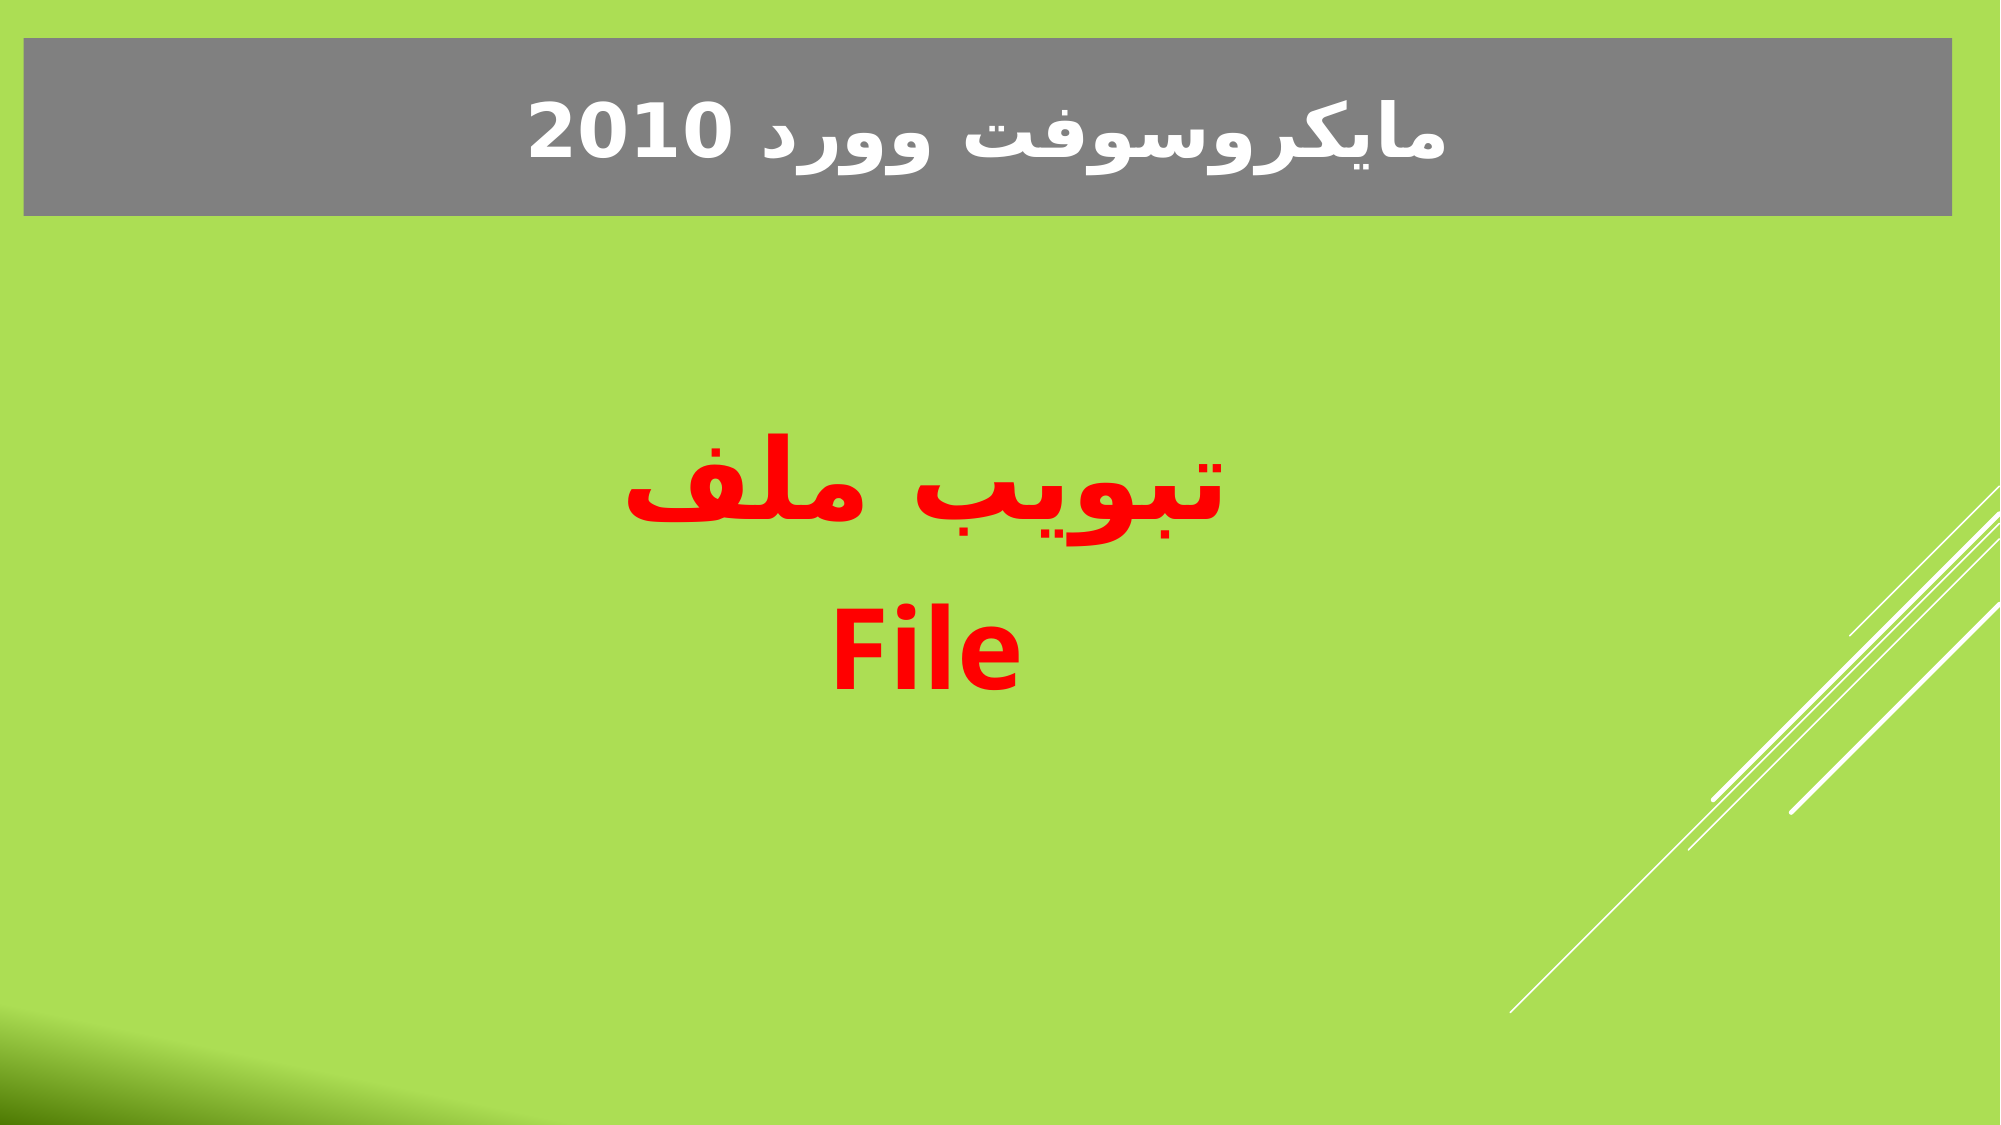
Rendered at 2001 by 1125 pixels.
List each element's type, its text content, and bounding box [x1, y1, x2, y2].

list تبويب ملف File [291, 338, 1562, 782]
text_box مايكروسوفت وورد 2010 [23, 38, 1953, 216]
